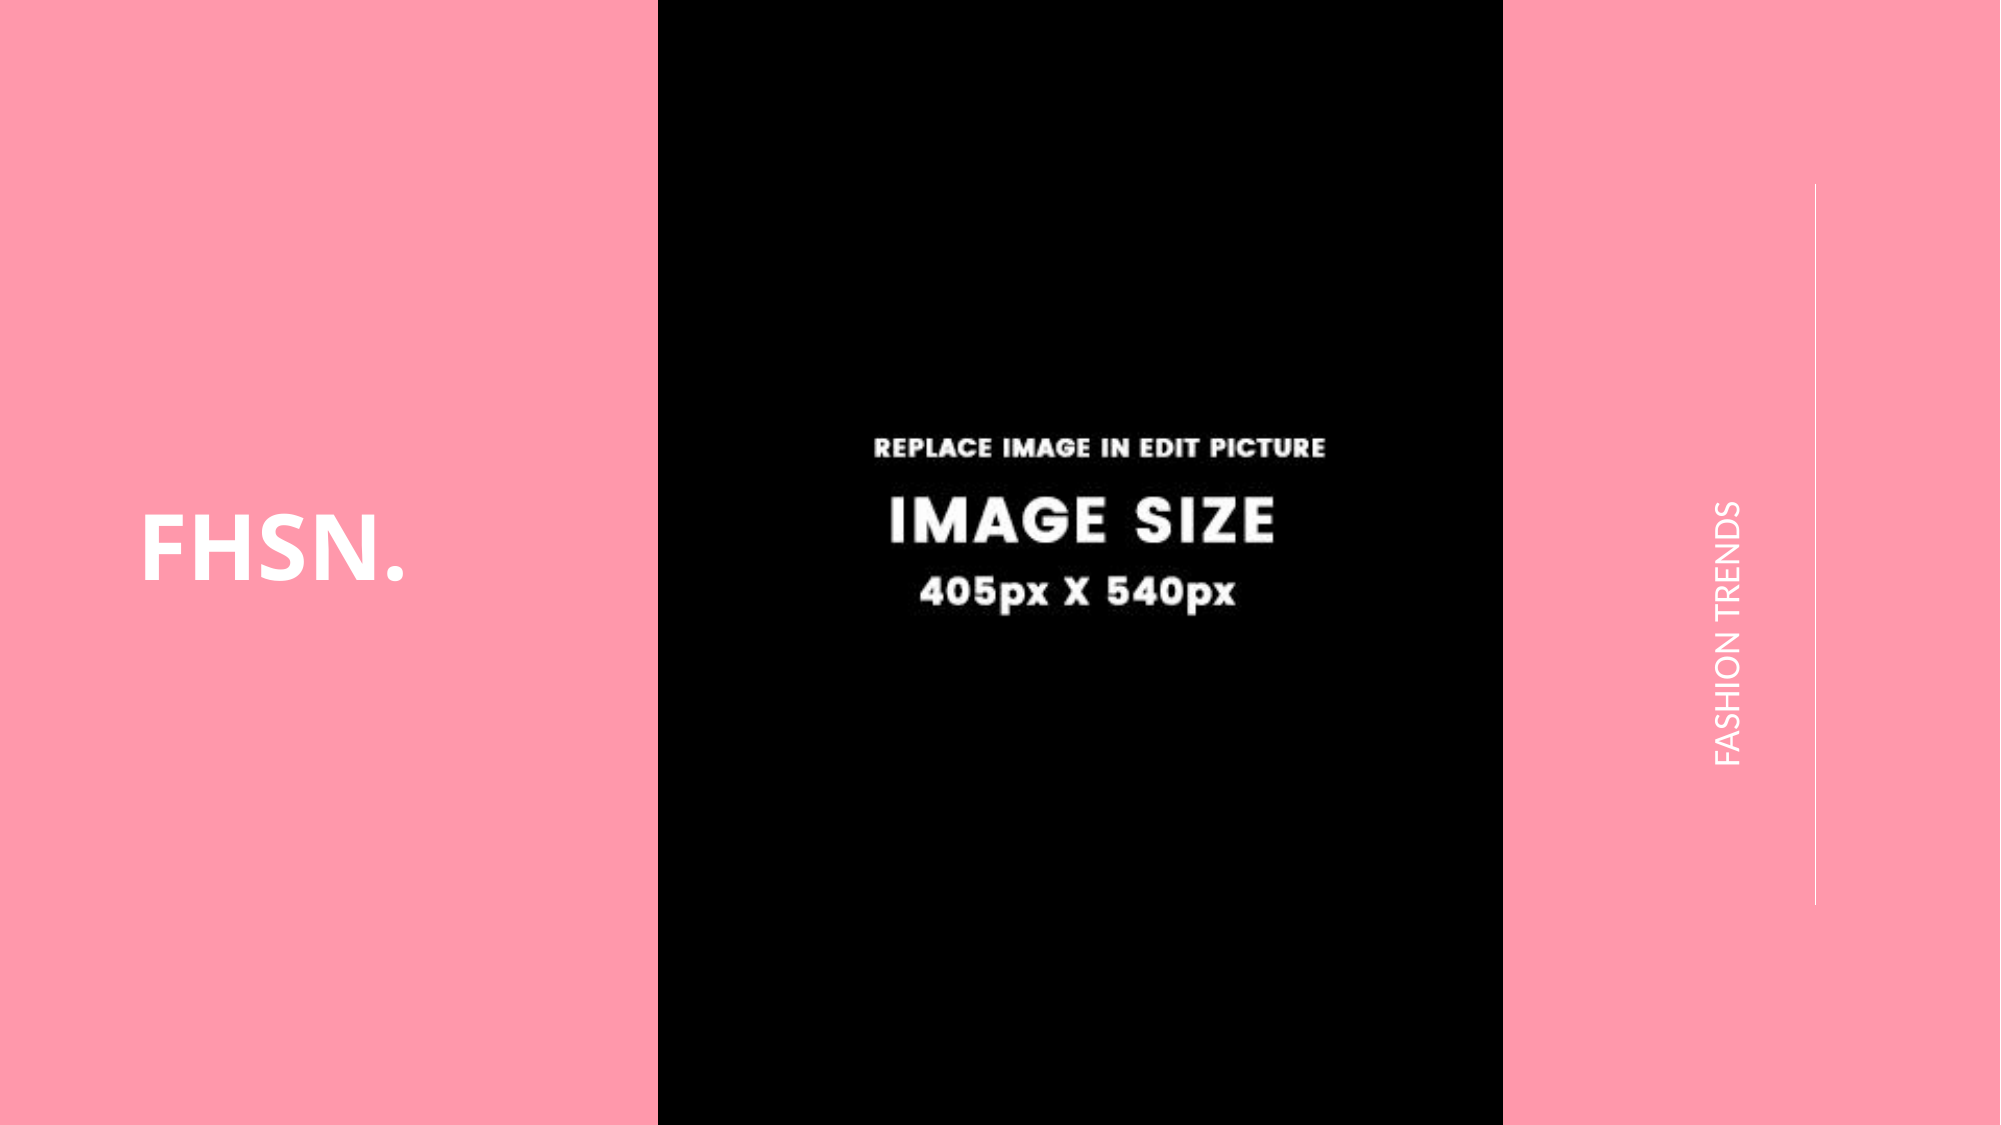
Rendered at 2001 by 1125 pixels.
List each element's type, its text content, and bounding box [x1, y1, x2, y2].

text_box FHSN. [122, 481, 491, 608]
text_box FASHION TRENDS [1694, 306, 1755, 783]
picture [658, 0, 1503, 1125]
